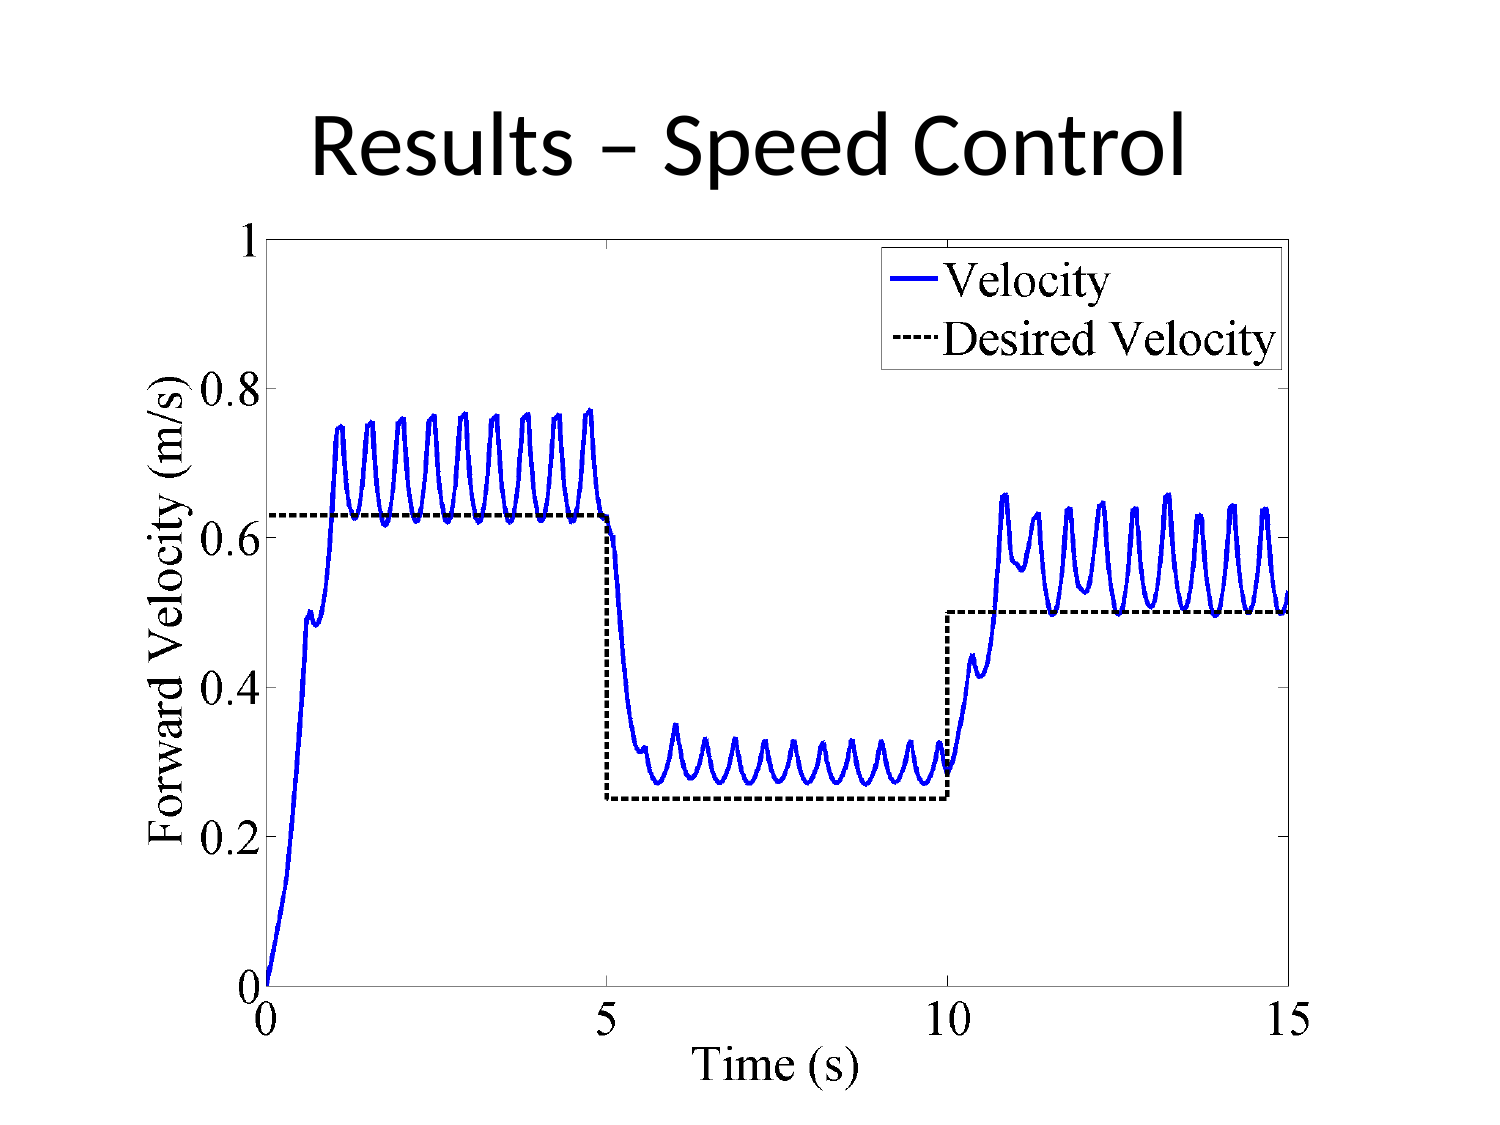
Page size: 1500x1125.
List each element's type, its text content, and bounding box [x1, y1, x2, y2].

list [94, 169, 1413, 1093]
title Results – Speed Control [75, 45, 1425, 233]
